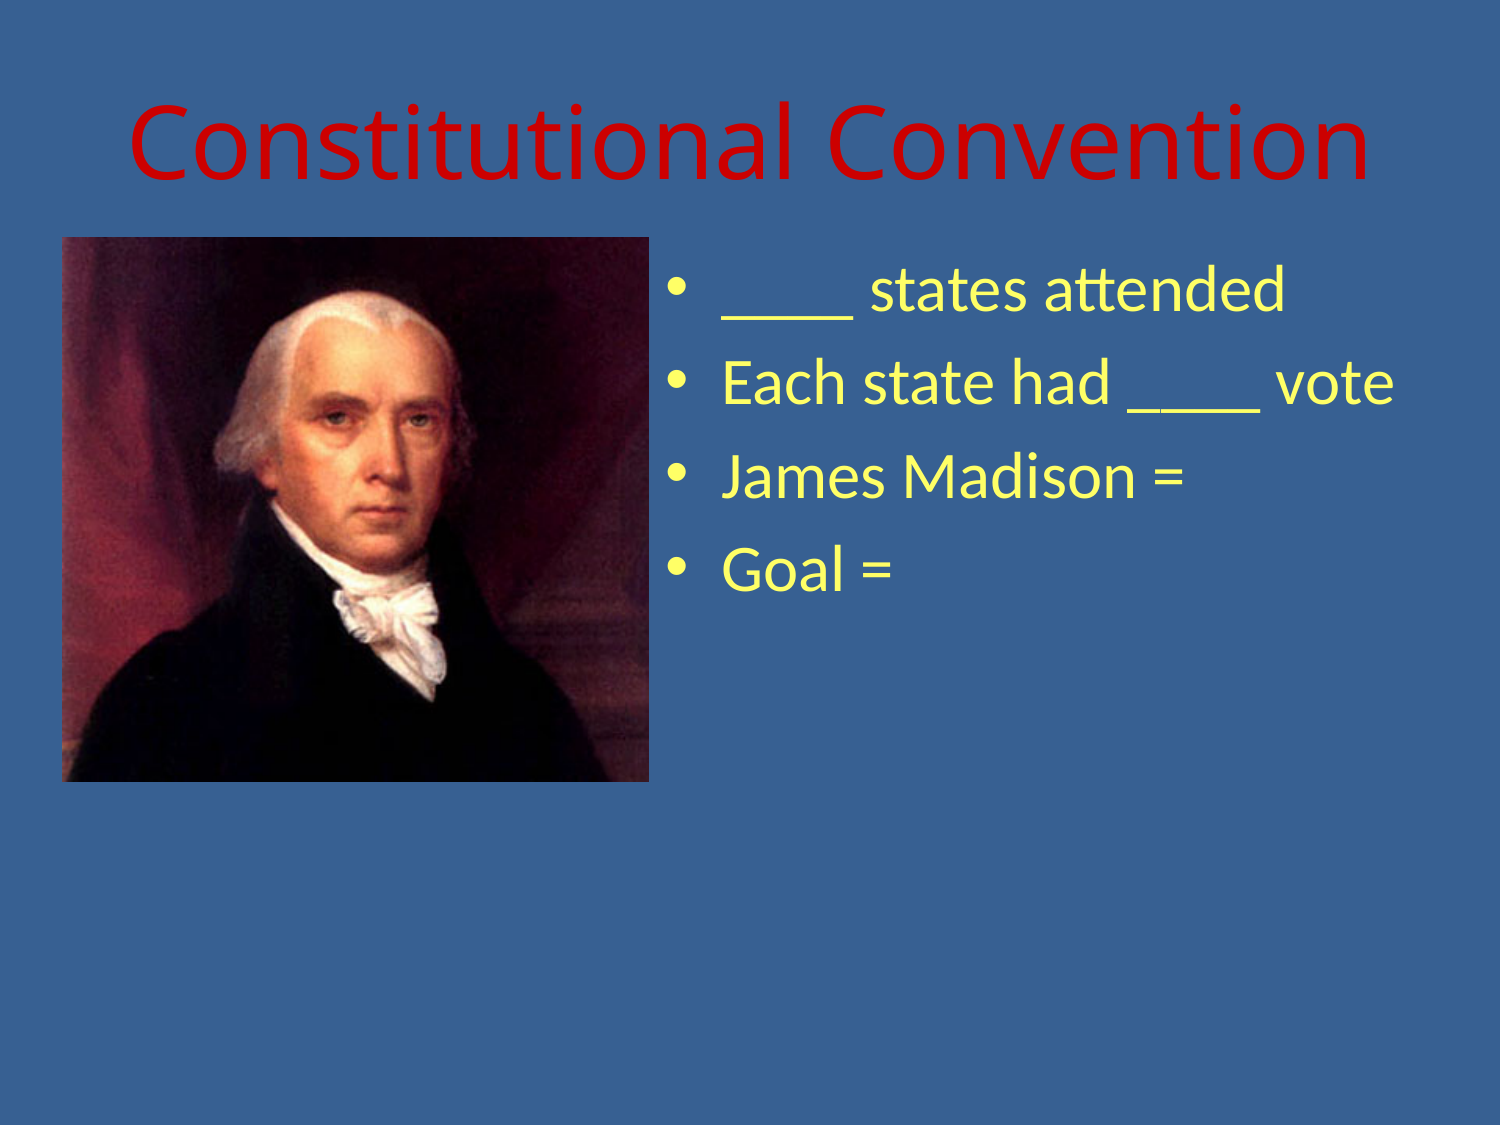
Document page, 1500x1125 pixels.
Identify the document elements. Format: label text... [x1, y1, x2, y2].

title Constitutional Convention [74, 44, 1426, 233]
list ____ states attended Each state had ____ vote James Madison = Goal = [649, 237, 1451, 981]
picture [62, 237, 649, 782]
